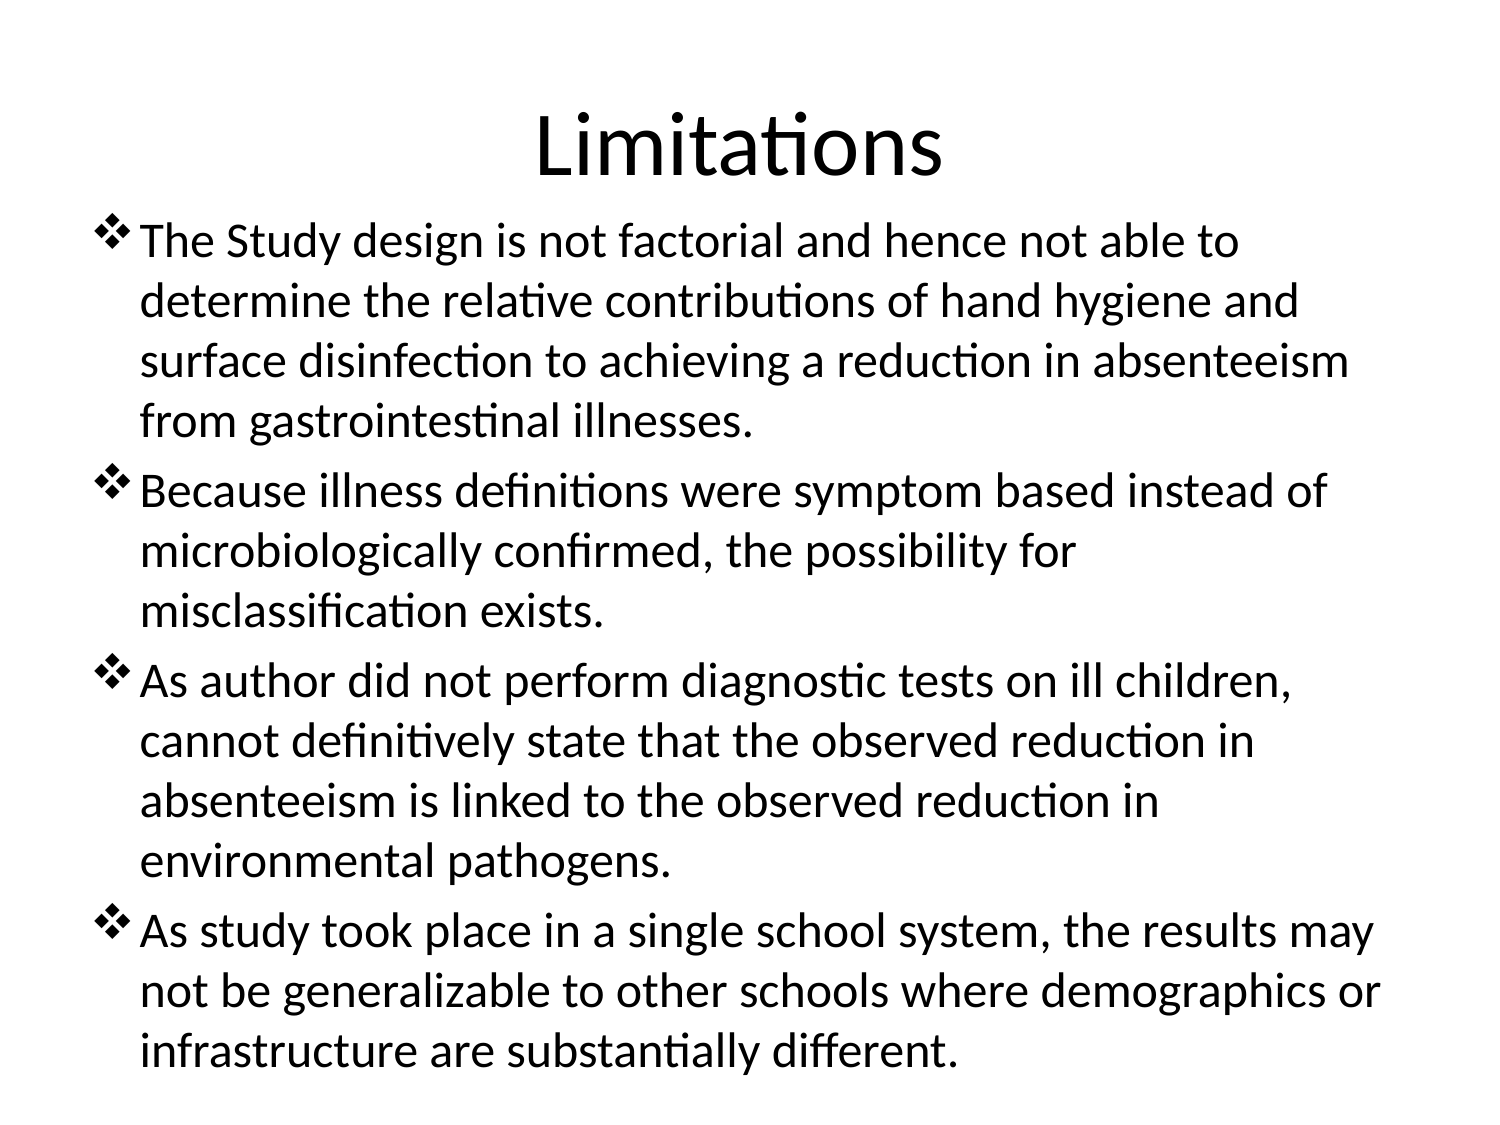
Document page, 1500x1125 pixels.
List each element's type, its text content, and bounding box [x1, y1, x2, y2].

title Limitations [75, 45, 1425, 200]
list The Study design is not factorial and hence not able to determine the relative contributions of hand hygiene and surface disinfection to achieving a reduction in absenteeism from gastrointestinal illnesses. Because illness definitions were symptom based instead of microbiologically confirmed, the possibility for misclassification exists. As author did not perform diagnostic tests on ill children, cannot definitively state that the observed reduction in absenteeism is linked to the observed reduction in environmental pathogens. As study took place in a single school system, the results may not be generalizable to other schools where demographics or infrastructure are substantially different. [75, 200, 1425, 1088]
